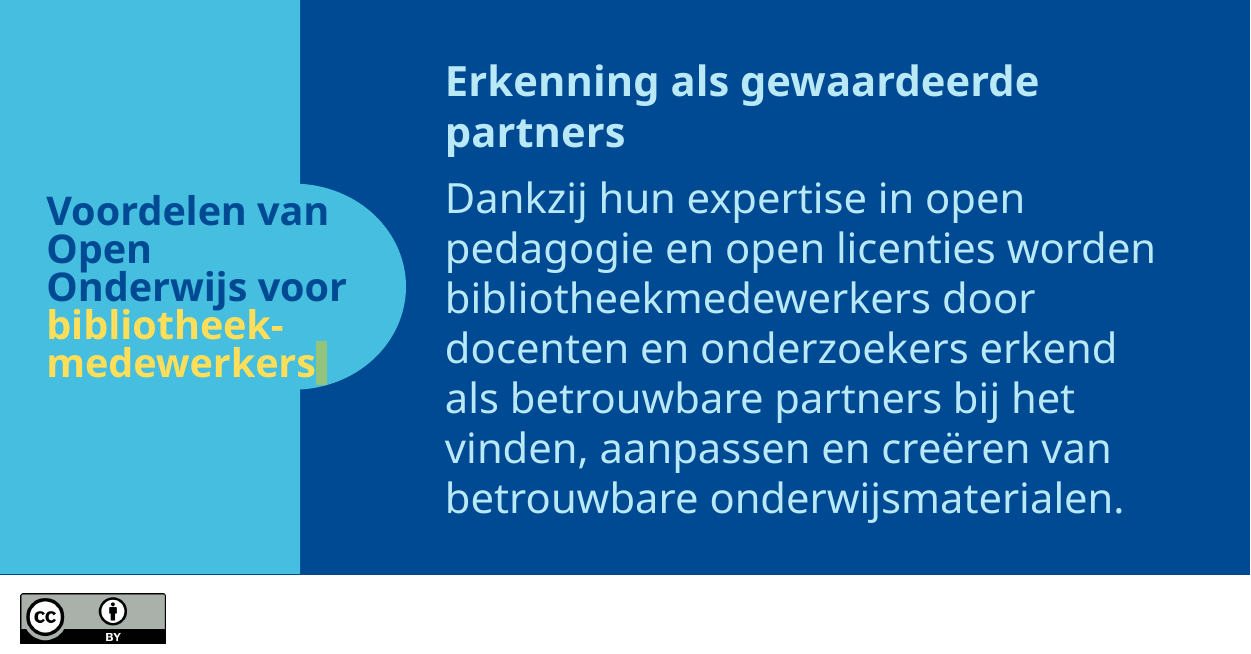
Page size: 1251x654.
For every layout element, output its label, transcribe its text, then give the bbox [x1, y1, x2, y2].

text_box [0, 0, 301, 574]
text_box Voordelen van Open Onderwijs voor bibliotheek- medewerkers [31, 179, 367, 400]
picture [20, 592, 166, 645]
text_box [0, 582, 1250, 654]
text_box Erkenning als gewaardeerde partners Dankzij hun expertise in open pedagogie en open licenties worden bibliotheekmedewerkers door docenten en onderzoekers erkend als betrouwbare partners bij het vinden, aanpassen en creëren van betrouwbare onderwijsmaterialen. [432, 43, 1195, 535]
text_box [367, 208, 407, 365]
